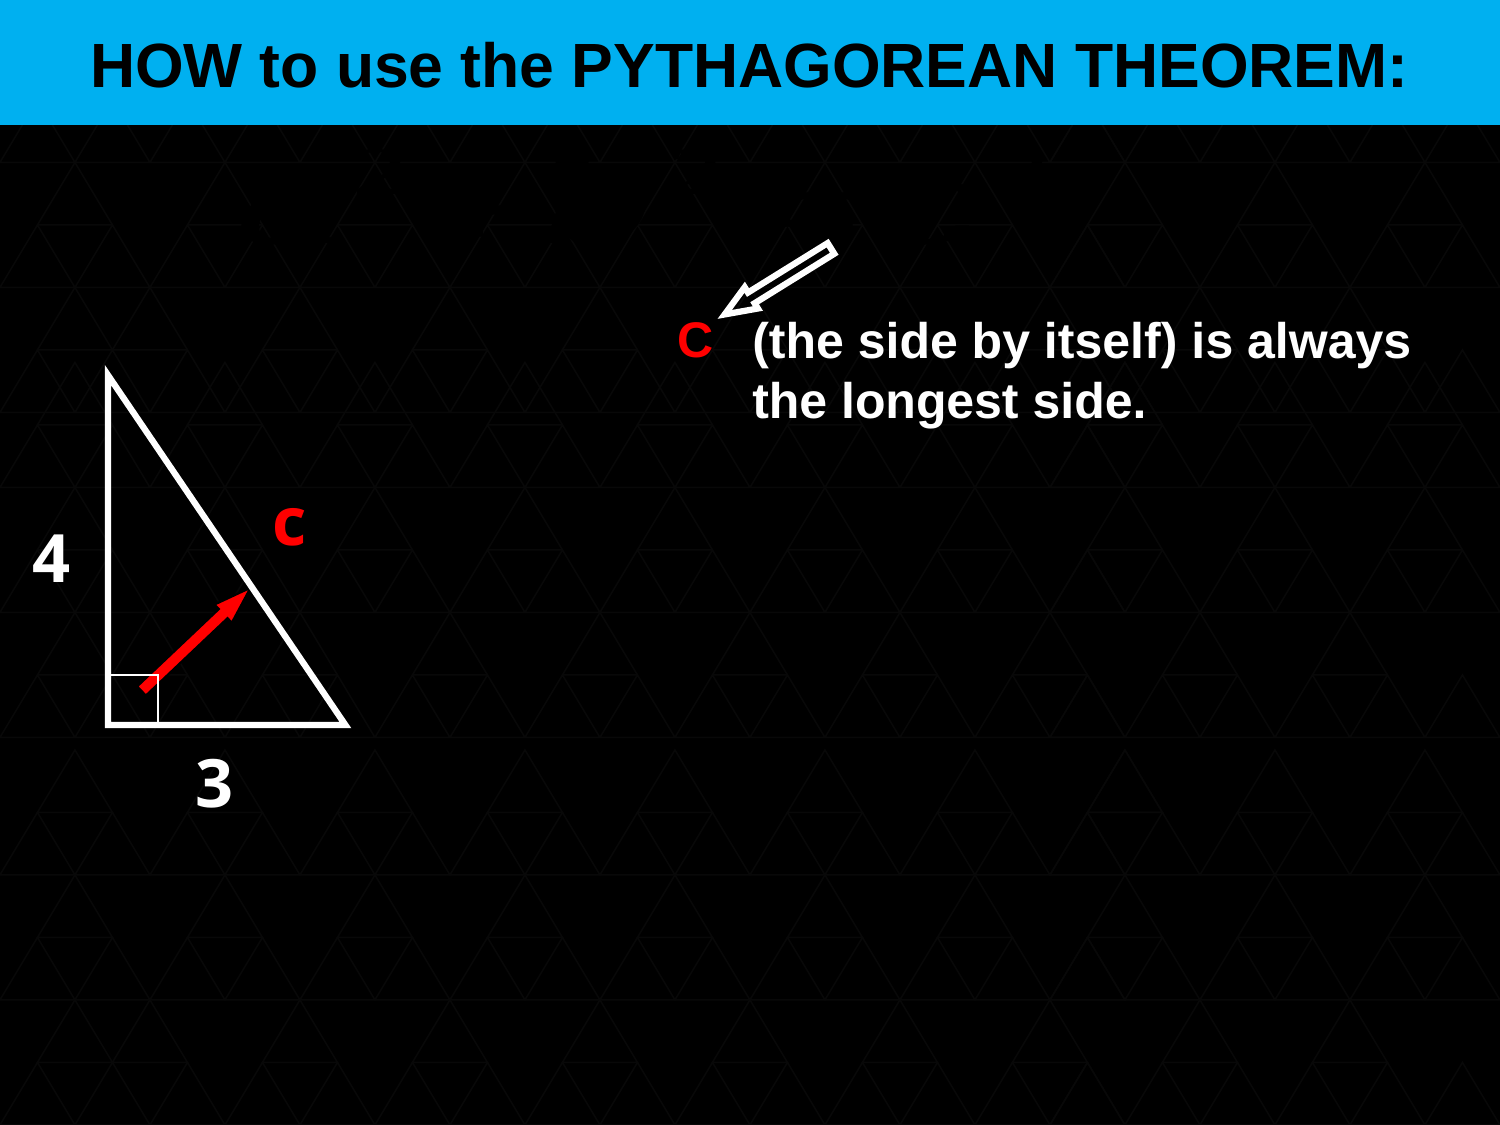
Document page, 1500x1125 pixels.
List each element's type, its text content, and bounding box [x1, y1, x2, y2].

text_box [107, 375, 346, 726]
text_box (the side by itself) is always the longest side. [737, 299, 1463, 438]
text_box HOW to use the PYTHAGOREAN THEOREM: [0, 0, 1500, 125]
text_box [107, 675, 158, 725]
text_box 4 [0, 512, 108, 600]
text_box [724, 243, 835, 315]
text_box c [232, 474, 346, 563]
text_box C [662, 299, 725, 375]
text_box 3 [157, 737, 271, 825]
